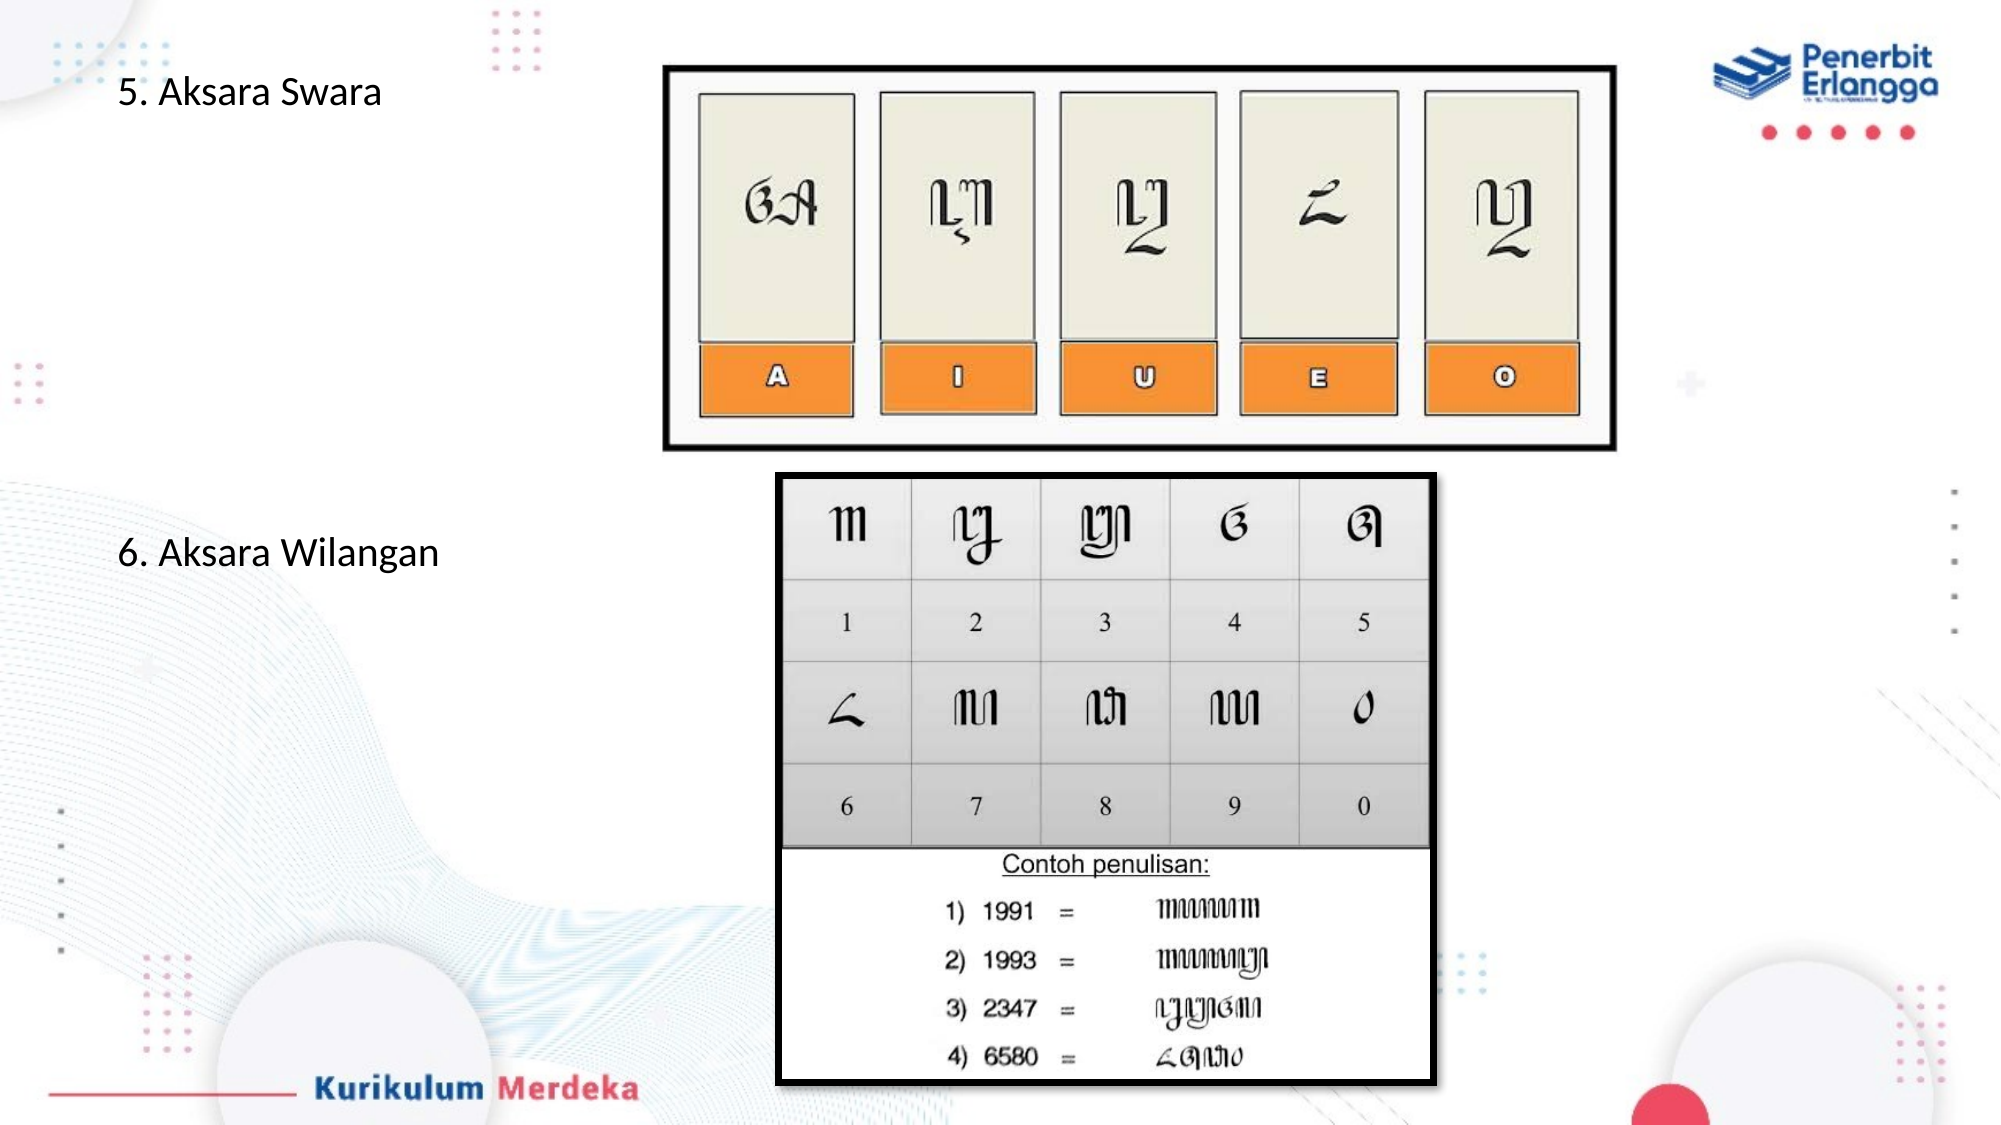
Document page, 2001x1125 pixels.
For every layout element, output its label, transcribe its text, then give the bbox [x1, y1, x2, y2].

list 5. Aksara Swara 6. Aksara Wilangan [102, 61, 1871, 1123]
picture [0, 0, 2001, 1125]
